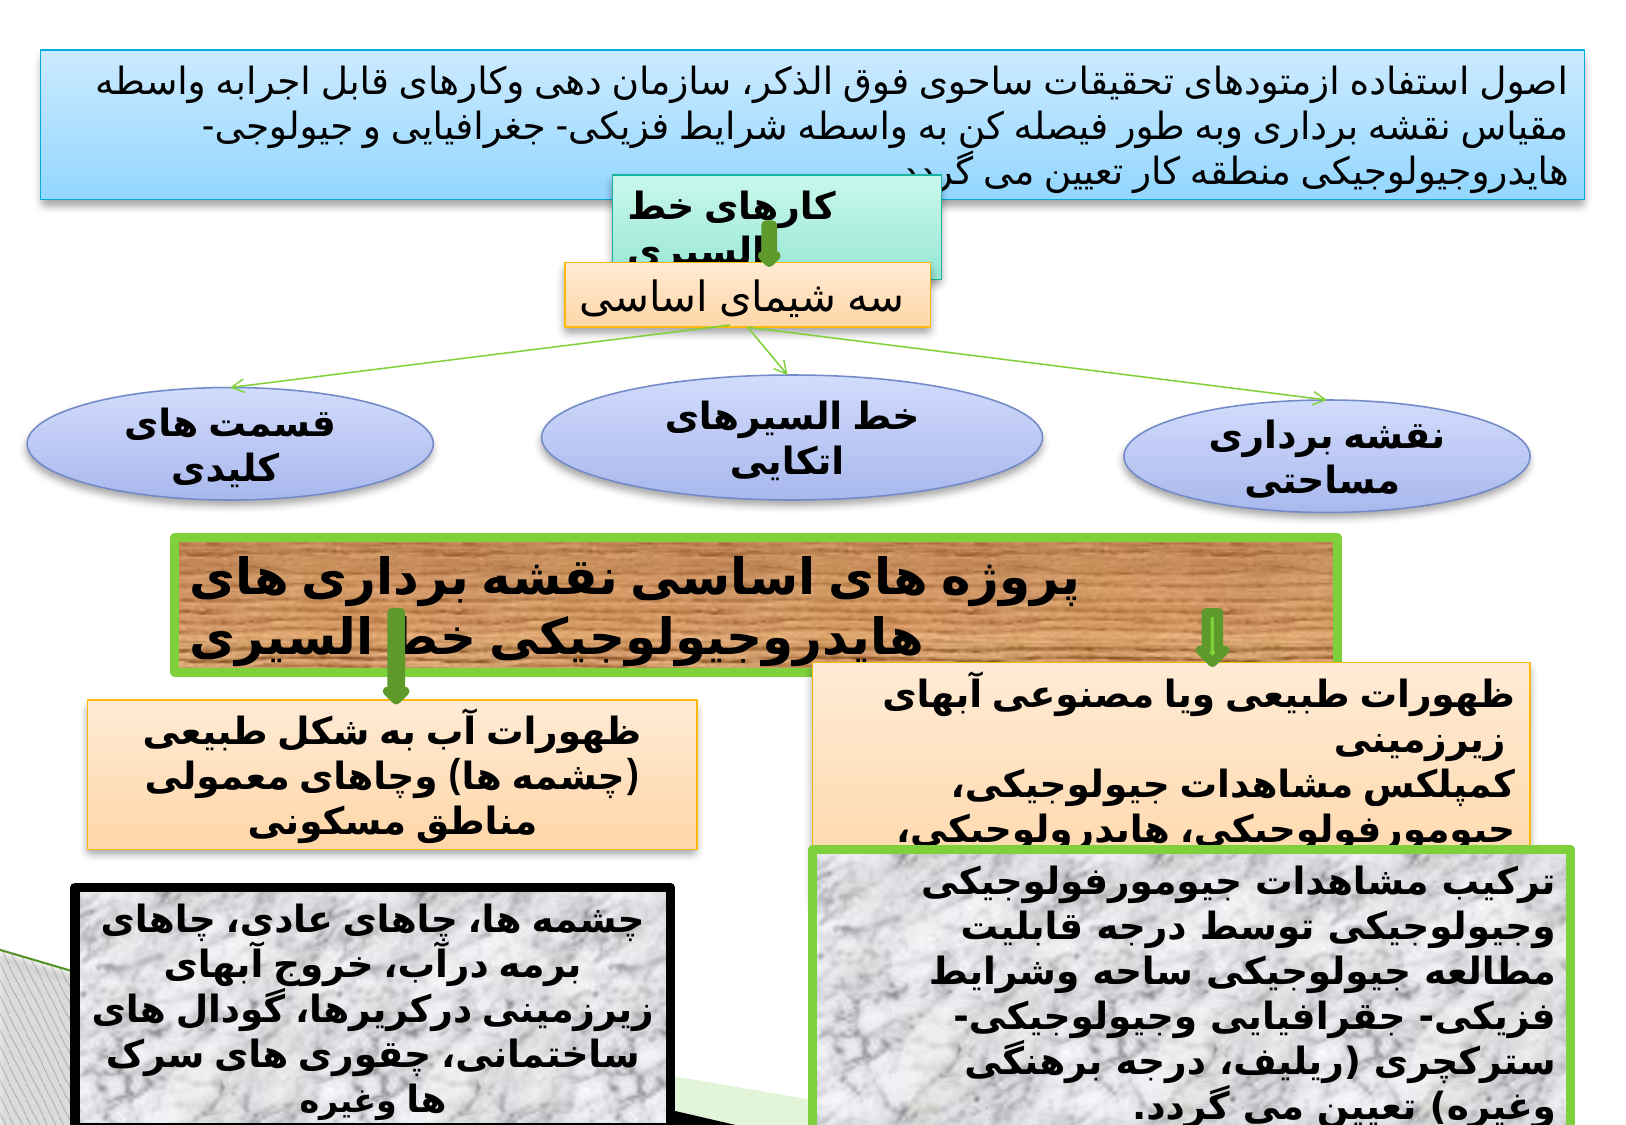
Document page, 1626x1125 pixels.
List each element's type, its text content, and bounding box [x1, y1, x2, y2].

text_box کارهای خط السیری [612, 174, 942, 280]
text_box [758, 220, 781, 268]
text_box نقشه برداری مساحتی [1123, 399, 1531, 514]
text_box اصول استفاده ازمتودهای تحقیقات ساحوی فوق الذکر، سازمان دهی وکارهای قابل اجرابه واسطه مقیاس نقشه برداری وبه طور فیصله کن به واسطه شرایط فزیکی- جغرافیایی و جیولوجی- هایدروجیولوجیکی منطقه کار تعیین می گردد. [40, 49, 1585, 200]
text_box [747, 327, 1328, 401]
text_box خط السیرهای اتکایی [540, 375, 1044, 501]
text_box ظهورات طبیعی ویا مصنوعی آبهای زیرزمینی کمپلکس مشاهدات جیولوجیکی، جیومورفولوجیکی، هایدرولوجیکی، جیوبوتونیکی [812, 662, 1531, 845]
text_box [382, 607, 410, 705]
text_box [1195, 608, 1230, 668]
text_box چشمه ها، چاهای عادی، چاهای برمه درآب، خروج آبهای زیرزمینی درکریرها، گودال های ساختمانی، چقوری های سرک ها وغیره [70, 883, 675, 1125]
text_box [229, 324, 731, 388]
text_box سه شیمای اساسی [564, 262, 931, 328]
text_box پروژه های اساسی نقشه برداری های هایدروجیولوجیکی خط السیری [170, 533, 1342, 677]
text_box ظهورات آب به شکل طبیعی (چشمه ها) وچاهای معمولی مناطق مسکونی [87, 699, 698, 850]
text_box قسمت های کلیدی [26, 386, 435, 501]
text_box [747, 327, 788, 376]
text_box ترکیب مشاهدات جیومورفولوجیکی وجیولوجیکی توسط درجه قابلیت مطالعه جیولوجیکی ساحه وشرایط فزیکی- جقرافیایی وجیولوجیکی-سترکچری (ریلیف، درجه برهنگی وغیره) تعیین می گردد. [808, 845, 1575, 1125]
